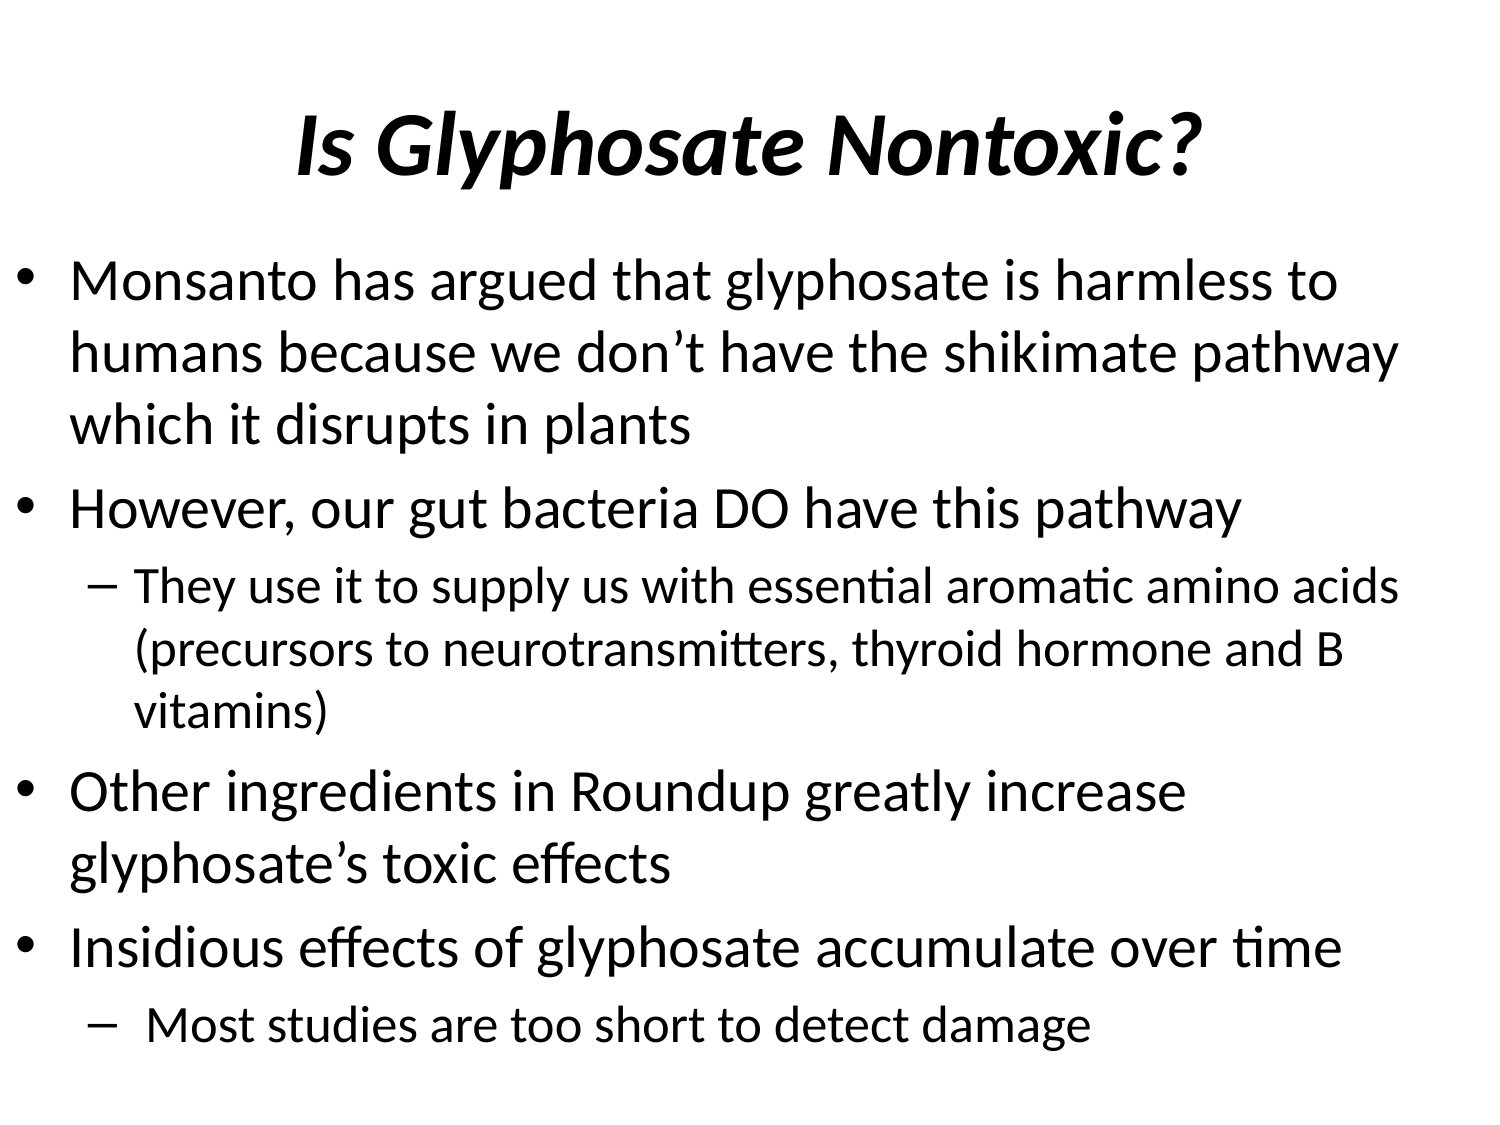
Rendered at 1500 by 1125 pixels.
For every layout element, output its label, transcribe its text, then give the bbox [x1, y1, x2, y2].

list Monsanto has argued that glyphosate is harmless to humans because we don’t have the shikimate pathway which it disrupts in plants However, our gut bacteria DO have this pathway They use it to supply us with essential aromatic amino acids (precursors to neurotransmitters, thyroid hormone and B vitamins) Other ingredients in Roundup greatly increase glyphosate’s toxic effects Insidious effects of glyphosate accumulate over time Most studies are too short to detect damage [0, 232, 1425, 1066]
title Is Glyphosate Nontoxic? [75, 45, 1425, 232]
